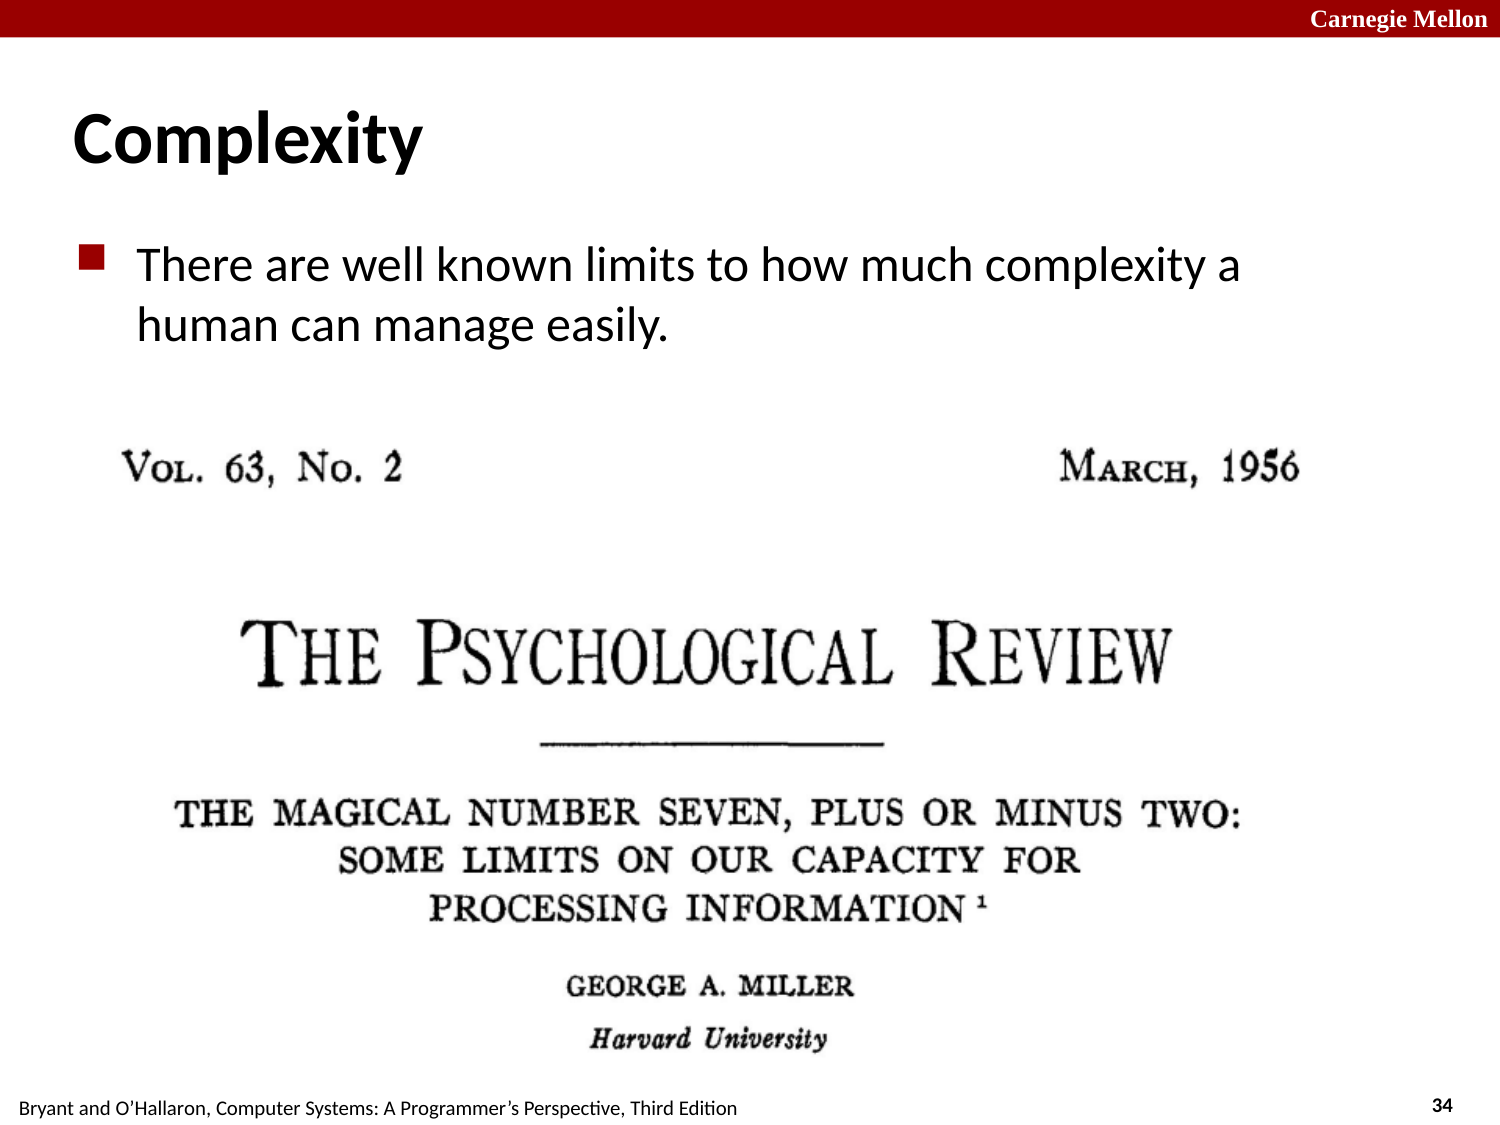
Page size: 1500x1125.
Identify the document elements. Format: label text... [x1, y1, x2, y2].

title Complexity [58, 71, 1305, 197]
list There are well known limits to how much complexity a human can manage easily. [64, 223, 1361, 1040]
picture [100, 380, 1326, 1067]
